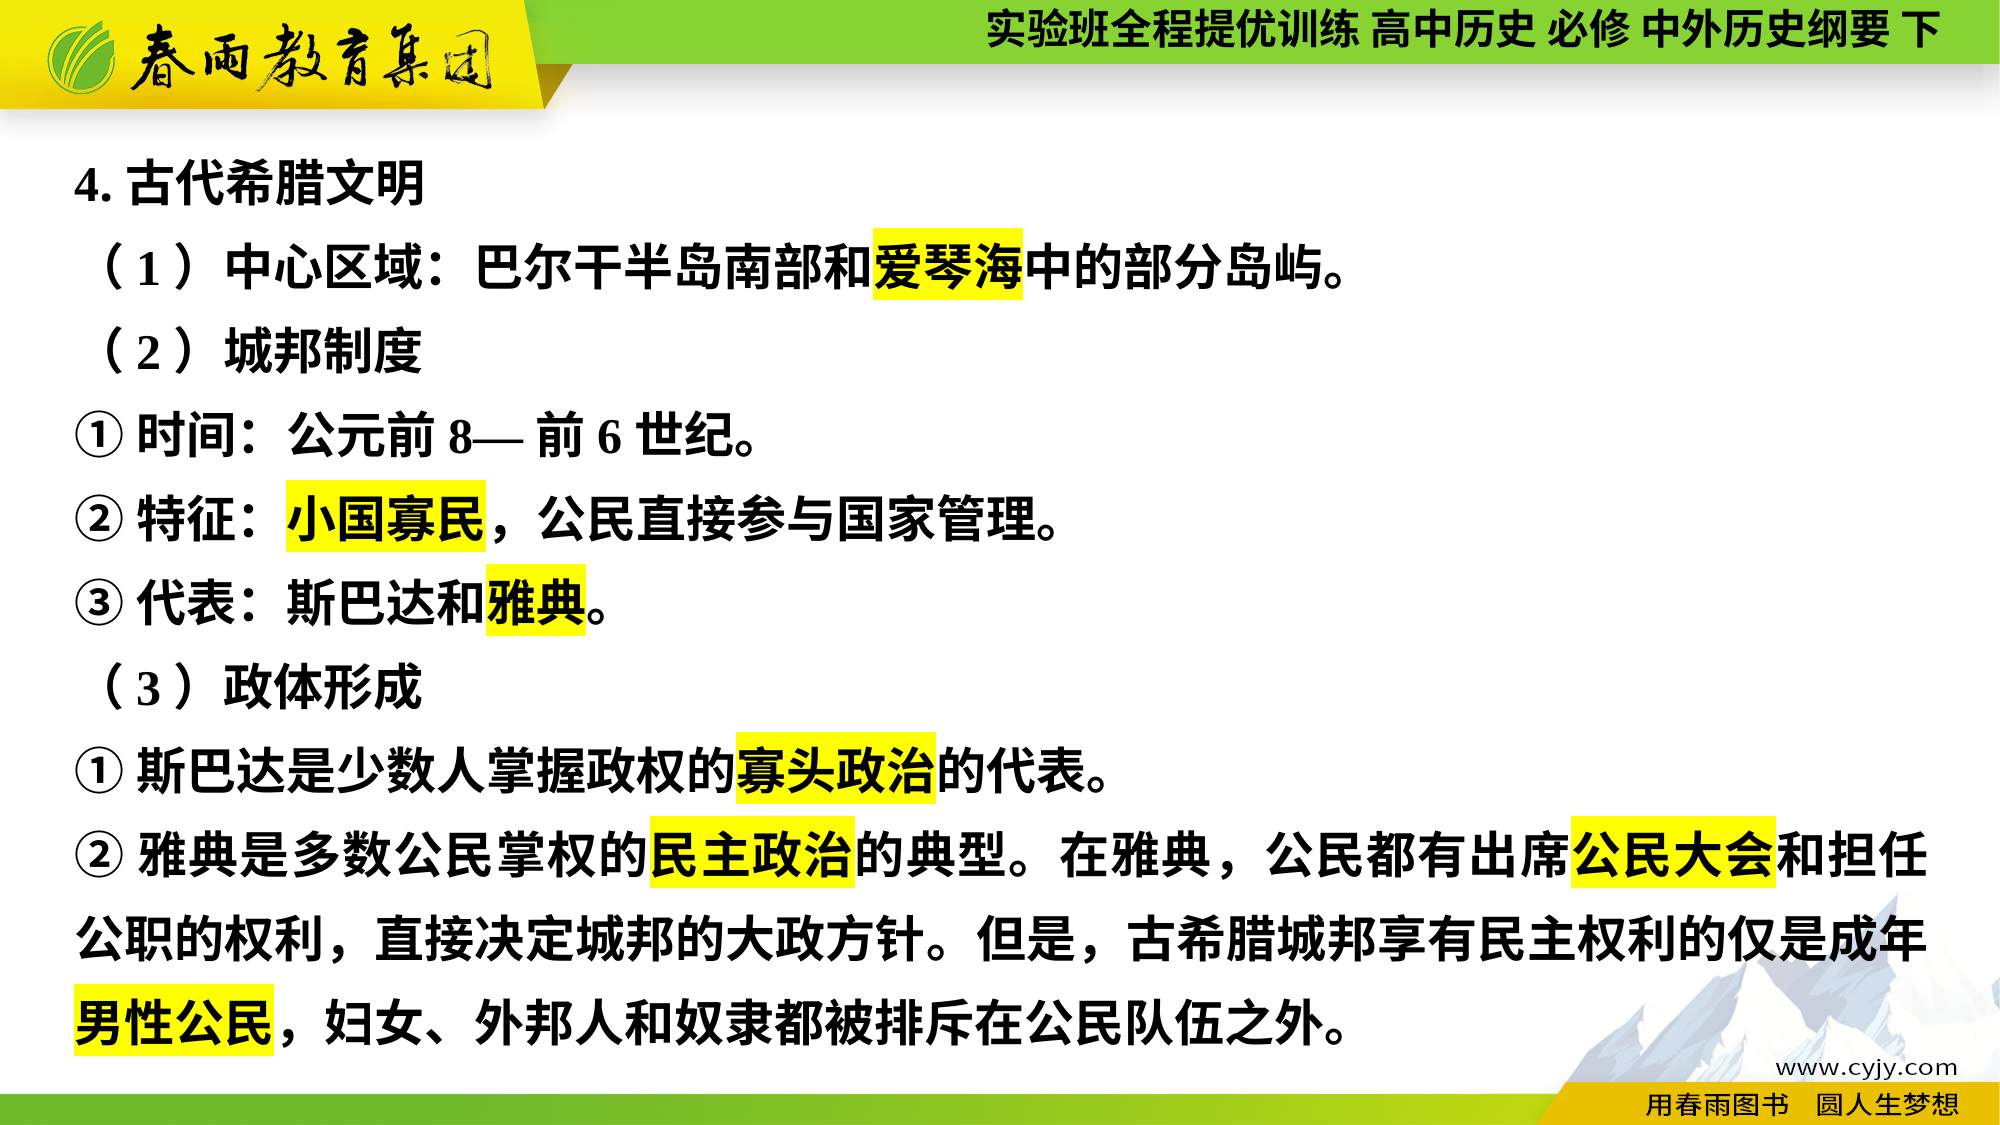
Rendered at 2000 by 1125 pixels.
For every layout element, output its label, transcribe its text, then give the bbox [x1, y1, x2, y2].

picture [0, 0, 2000, 1125]
list 4.古代希腊文明 （1）中心区域：巴尔干半岛南部和爱琴海中的部分岛屿。 （2）城邦制度 ①时间：公元前8—前6世纪。 ②特征：小国寡民，公民直接参与国家管理。 ③代表：斯巴达和雅典。 （3）政体形成 ①斯巴达是少数人掌握政权的寡头政治的代表。 ②雅典是多数公民掌权的民主政治的典型。在雅典，公民都有出席公民大会和担任公职的权利，直接决定城邦的大政方针。但是，古希腊城邦享有民主权利的仅是成年男性公民，妇女、外邦人和奴隶都被排斥在公民队伍之外。 [59, 120, 1944, 1059]
